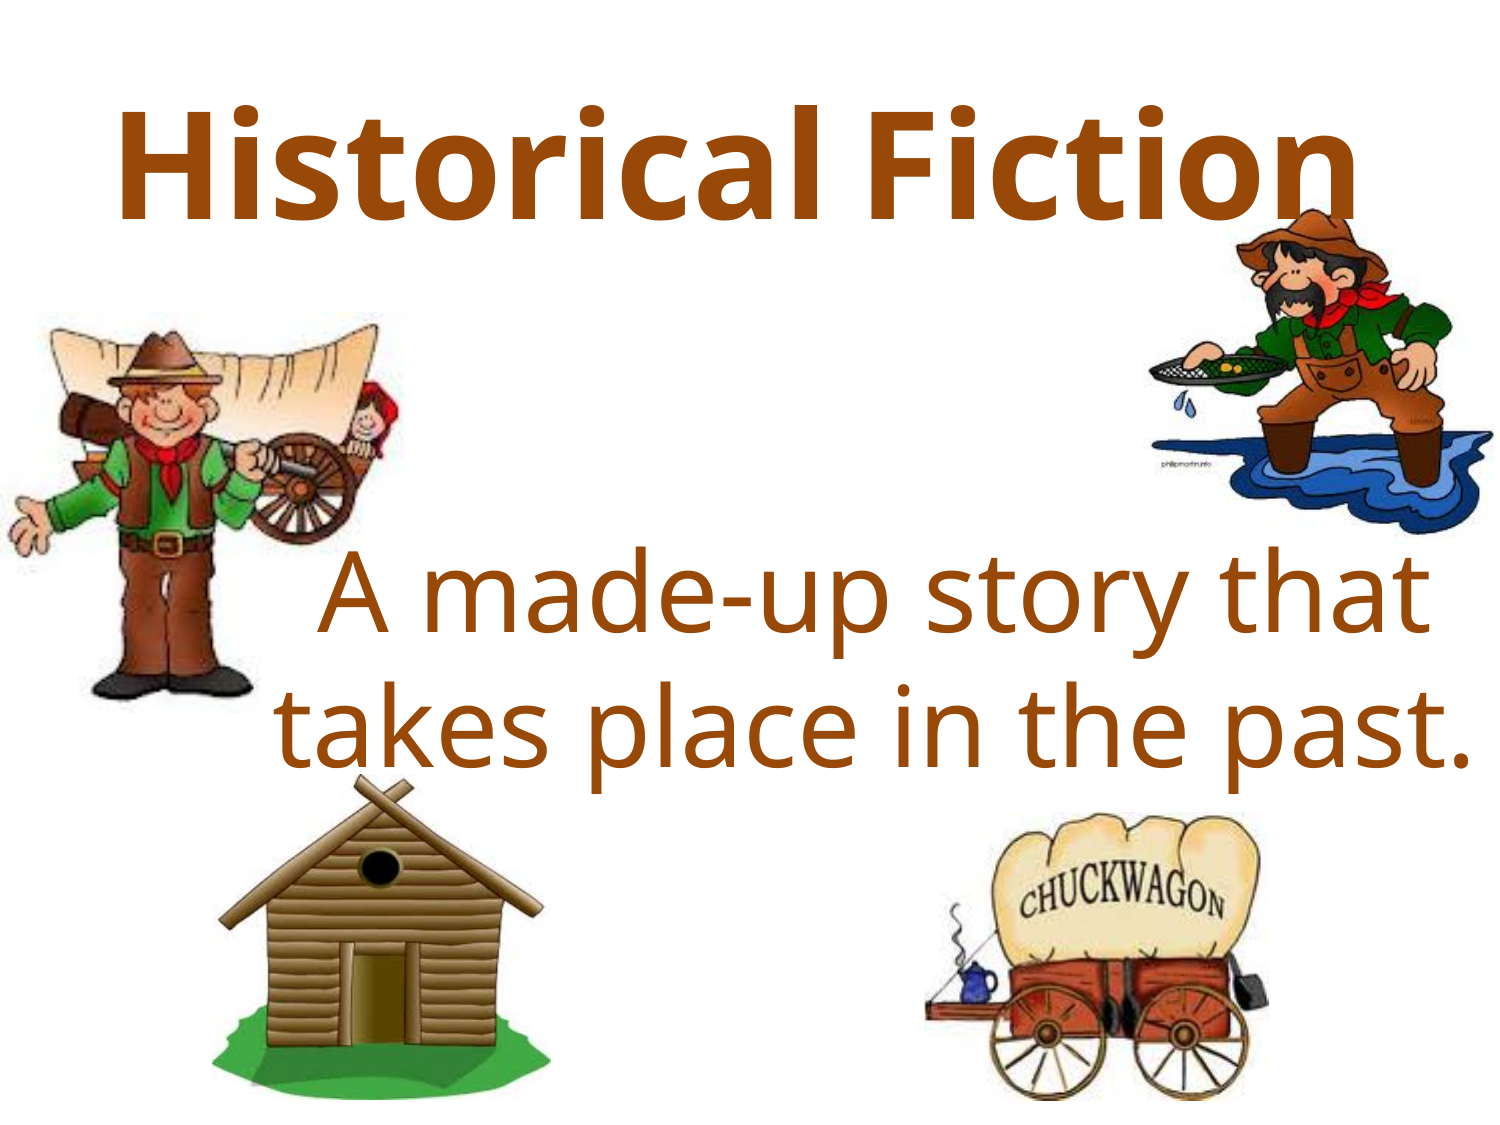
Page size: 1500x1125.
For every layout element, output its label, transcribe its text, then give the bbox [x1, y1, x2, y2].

picture [924, 812, 1269, 1101]
text_box Historical Fiction [62, 62, 1413, 258]
picture [212, 774, 551, 1101]
picture [1143, 199, 1500, 546]
picture [0, 312, 415, 713]
subtitle A made-up story that takes place in the past. [249, 512, 1500, 800]
